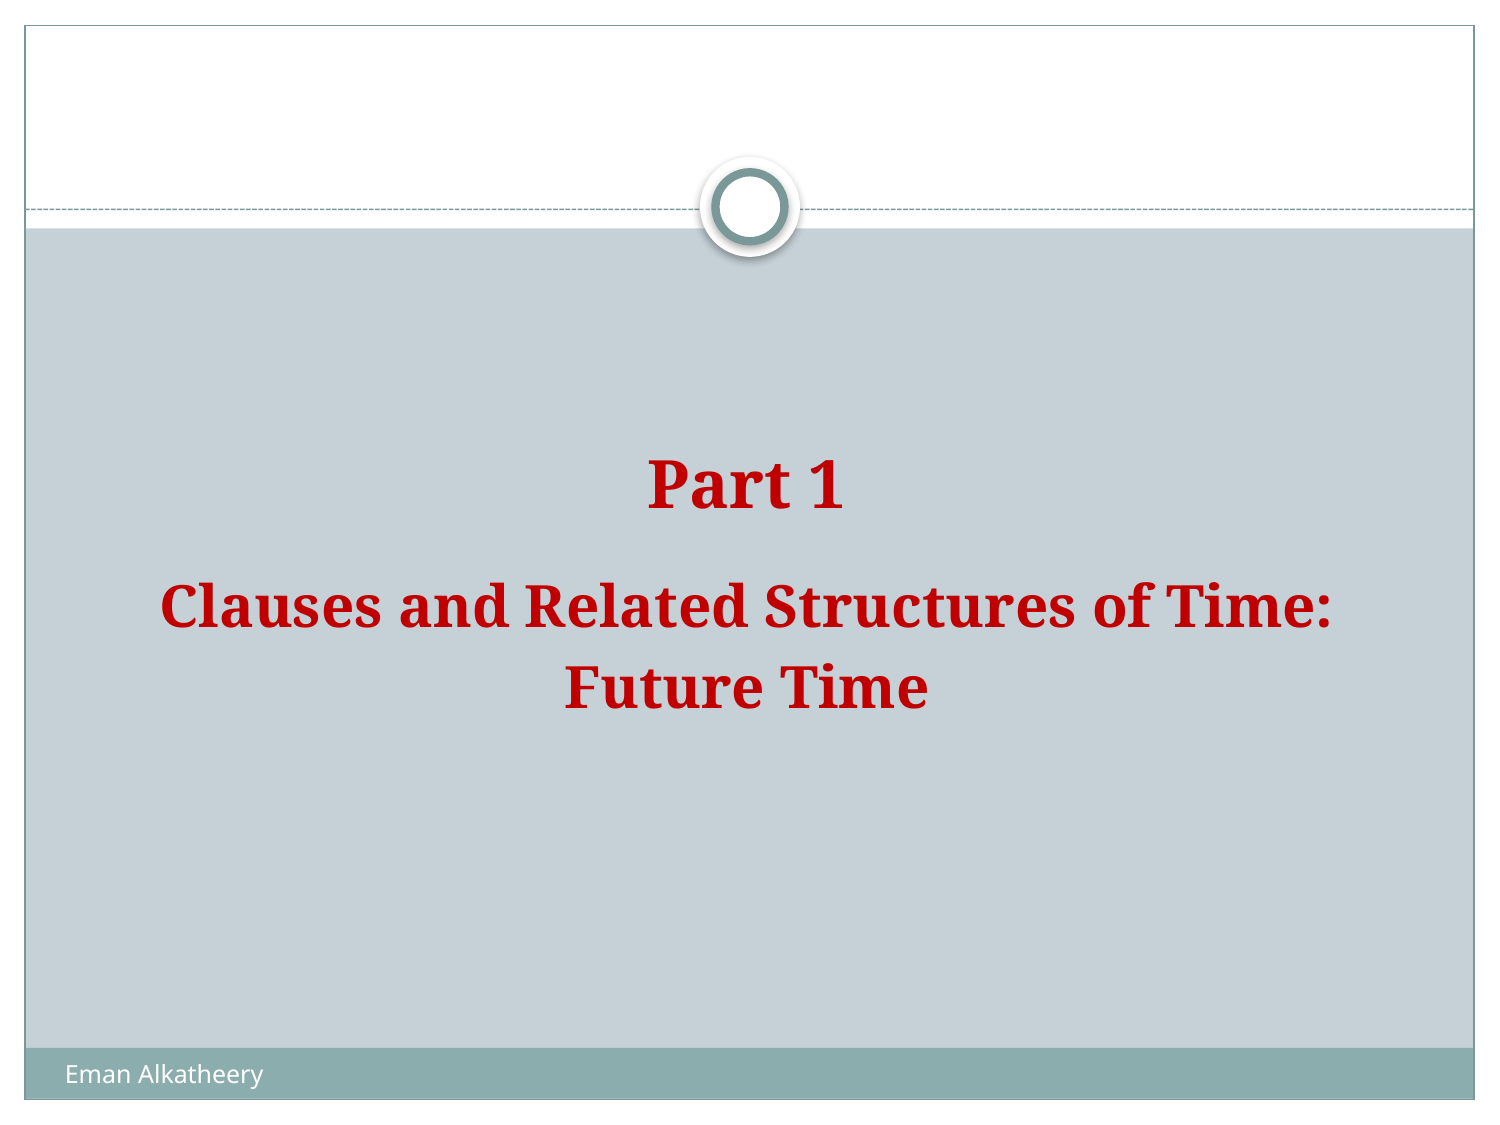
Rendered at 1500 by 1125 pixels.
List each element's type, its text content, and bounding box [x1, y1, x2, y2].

list Part 1 Clauses and Related Structures of Time: Future Time [49, 351, 1445, 1001]
footer Eman Alkatheery [50, 1051, 638, 1112]
